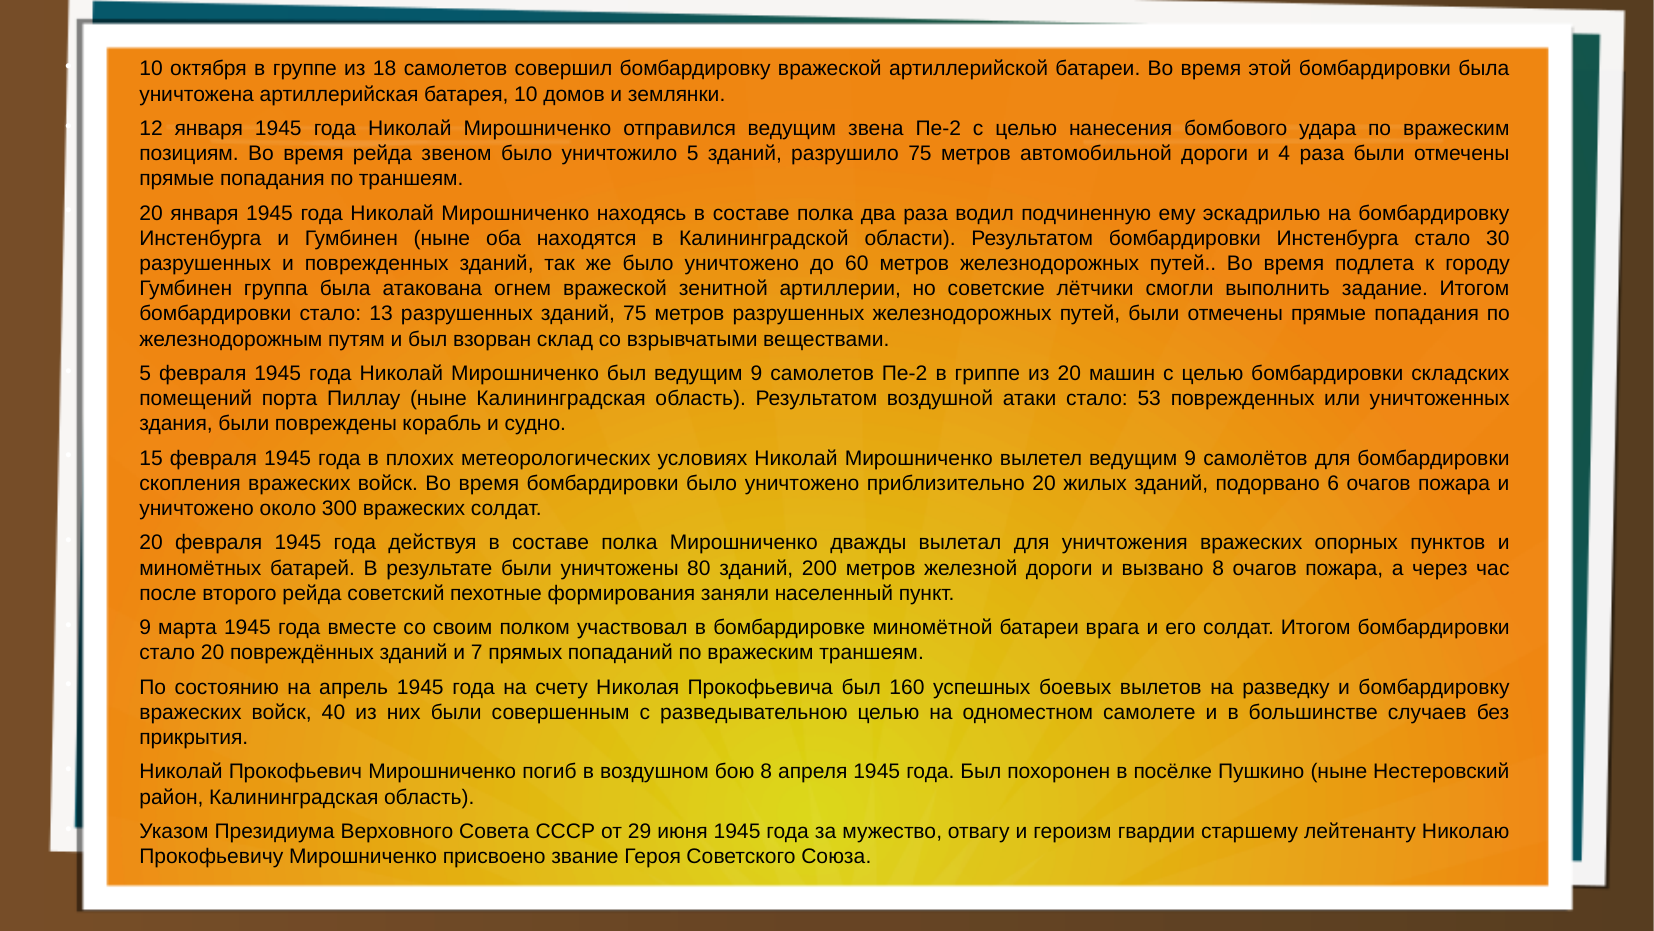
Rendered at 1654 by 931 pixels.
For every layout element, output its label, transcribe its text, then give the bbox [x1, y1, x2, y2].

picture [0, 0, 1654, 931]
text_box 10 октября в группе из 18 самолетов совершил бомбардировку вражеской артиллерийской батареи. Во время этой бомбардировки была уничтожена артиллерийская батарея, 10 домов и землянки. 12 января 1945 года Николай Мирошниченко отправился ведущим звена Пе-2 с целью нанесения бомбового удара по вражеским позициям. Во время рейда звеном было уничтожило 5 зданий, разрушило 75 метров автомобильной дороги и 4 раза были отмечены прямые попадания по траншеям. 20 января 1945 года Николай Мирошниченко находясь в составе полка два раза водил подчиненную ему эскадрилью на бомбардировку Инстенбурга и Гумбинен (ныне оба находятся в Калининградской области). Результатом бомбардировки Инстенбурга стало 30 разрушенных и поврежденных зданий, так же было уничтожено до 60 метров железнодорожных путей.. Во время подлета к городу Гумбинен группа была атакована огнем вражеской зенитной артиллерии, но советские лётчики смогли выполнить задание. Итогом бомбардировки стало: 13 разрушенных зданий, 75 метров разрушенных железнодорожных путей, были отмечены прямые попадания по железнодорожным путям и был взорван склад со взрывчатыми веществами. 5 февраля 1945 года Николай Мирошниченко был ведущим 9 самолетов Пе-2 в гриппе из 20 машин с целью бомбардировки складских помещений порта Пиллау (ныне Калининградская область). Результатом воздушной атаки стало: 53 поврежденных или уничтоженных здания, были повреждены корабль и судно. 15 февраля 1945 года в плохих метеорологических условиях Николай Мирошниченко вылетел ведущим 9 самолётов для бомбардировки скопления вражеских войск. Во время бомбардировки было уничтожено приблизительно 20 жилых зданий, подорвано 6 очагов пожара и уничтожено около 300 вражеских солдат. 20 февраля 1945 года действуя в составе полка Мирошниченко дважды вылетал для уничтожения вражеских опорных пунктов и миномётных батарей. В результате были уничтожены 80 зданий, 200 метров железной дороги и вызвано 8 очагов пожара, а через час после второго рейда советский пехотные формирования заняли населенный пункт. 9 марта 1945 года вместе со своим полком участвовал в бомбардировке миномётной батареи врага и его солдат. Итогом бомбардировки стало 20 повреждённых зданий и 7 прямых попаданий по вражеским траншеям. По состоянию на апрель 1945 года на счету Николая Прокофьевича был 160 успешных боевых вылетов на разведку и бомбардировку вражеских войск, 40 из них были совершенным с разведывательною целью на одноместном самолете и в большинстве случаев без прикрытия. Николай Прокофьевич Мирошниченко погиб в воздушном бою 8 апреля 1945 года. Был похоронен в посёлке Пушкино (ныне Нестеровский район, Калининградская область). Указом Президиума Верховного Совета СССР от 29 июня 1945 года за мужество, отвагу и героизм гвардии старшему лейтенанту Николаю Прокофьевичу Мирошниченко присвоено звание Героя Советского Союза. [65, 54, 1513, 882]
